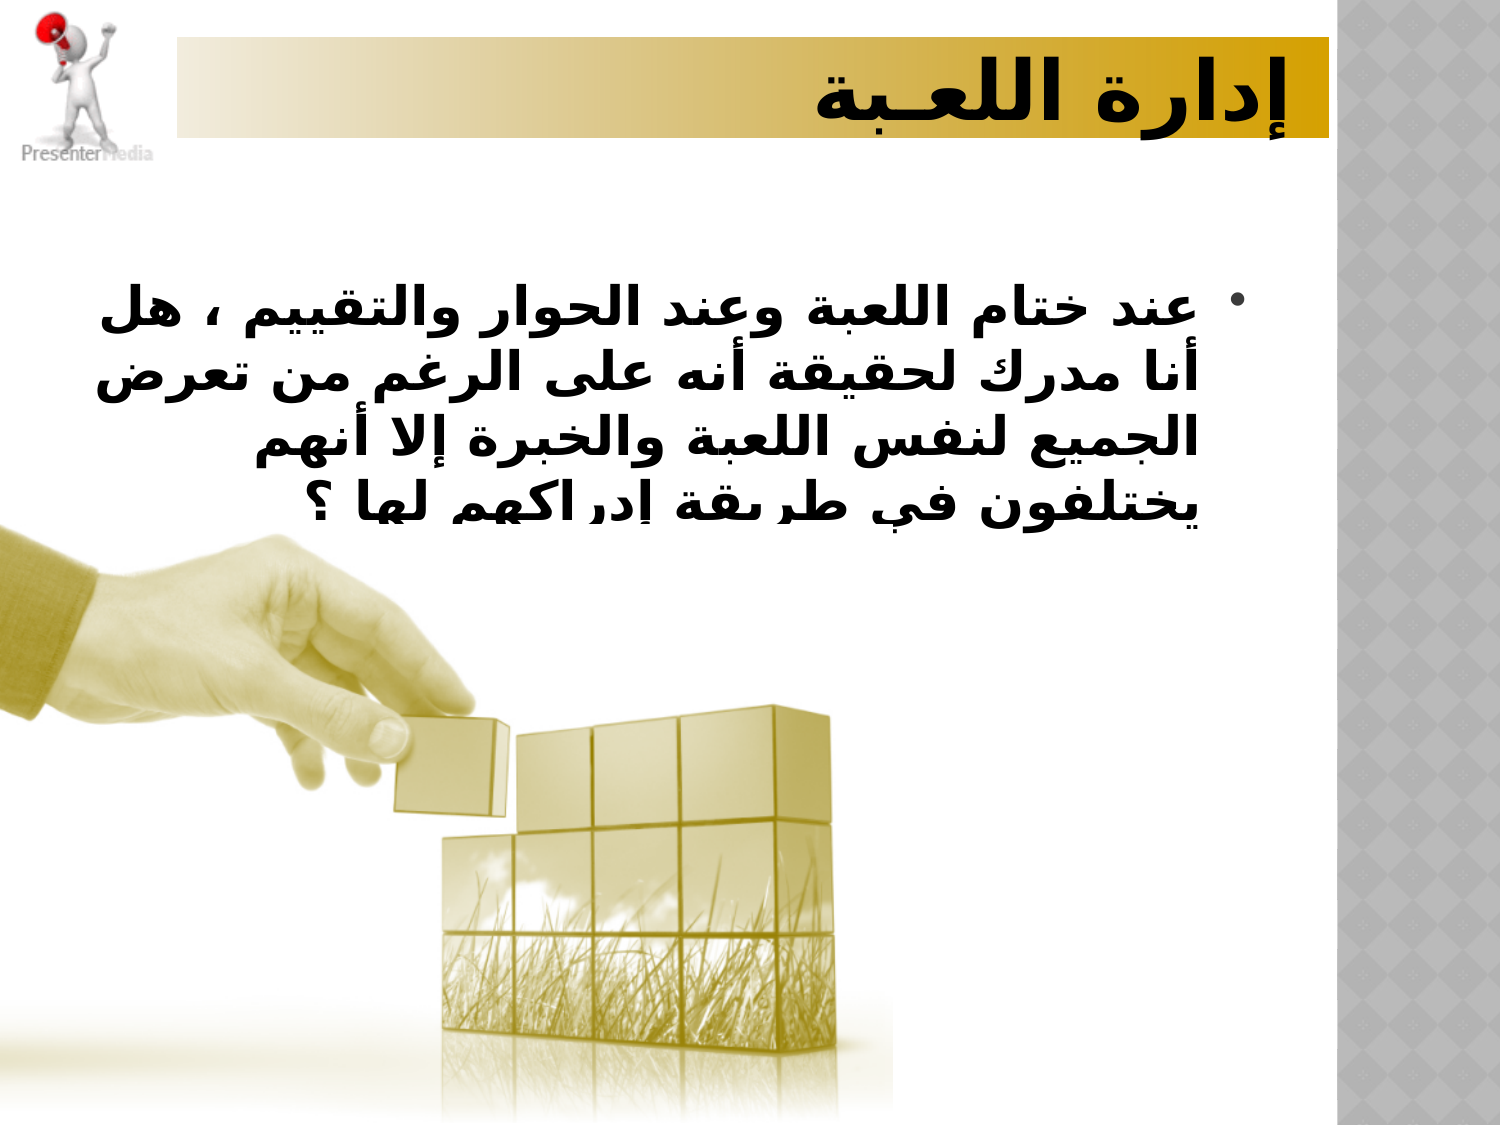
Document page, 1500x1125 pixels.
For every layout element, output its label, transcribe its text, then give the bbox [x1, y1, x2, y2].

picture [4, 2, 178, 175]
text_box [182, 36, 1330, 139]
picture [0, 524, 894, 1123]
title إدارة اللعـبة [173, 1, 1300, 137]
list عند ختام اللعبة وعند الحوار والتقييم ، هل أنا مدرك لحقيقة أنه على الرغم من تعرض الجميع لنفس اللعبة والخبرة إلا أنهم يختلفون في طريقة إدراكهم لها ؟ [75, 264, 1263, 1060]
